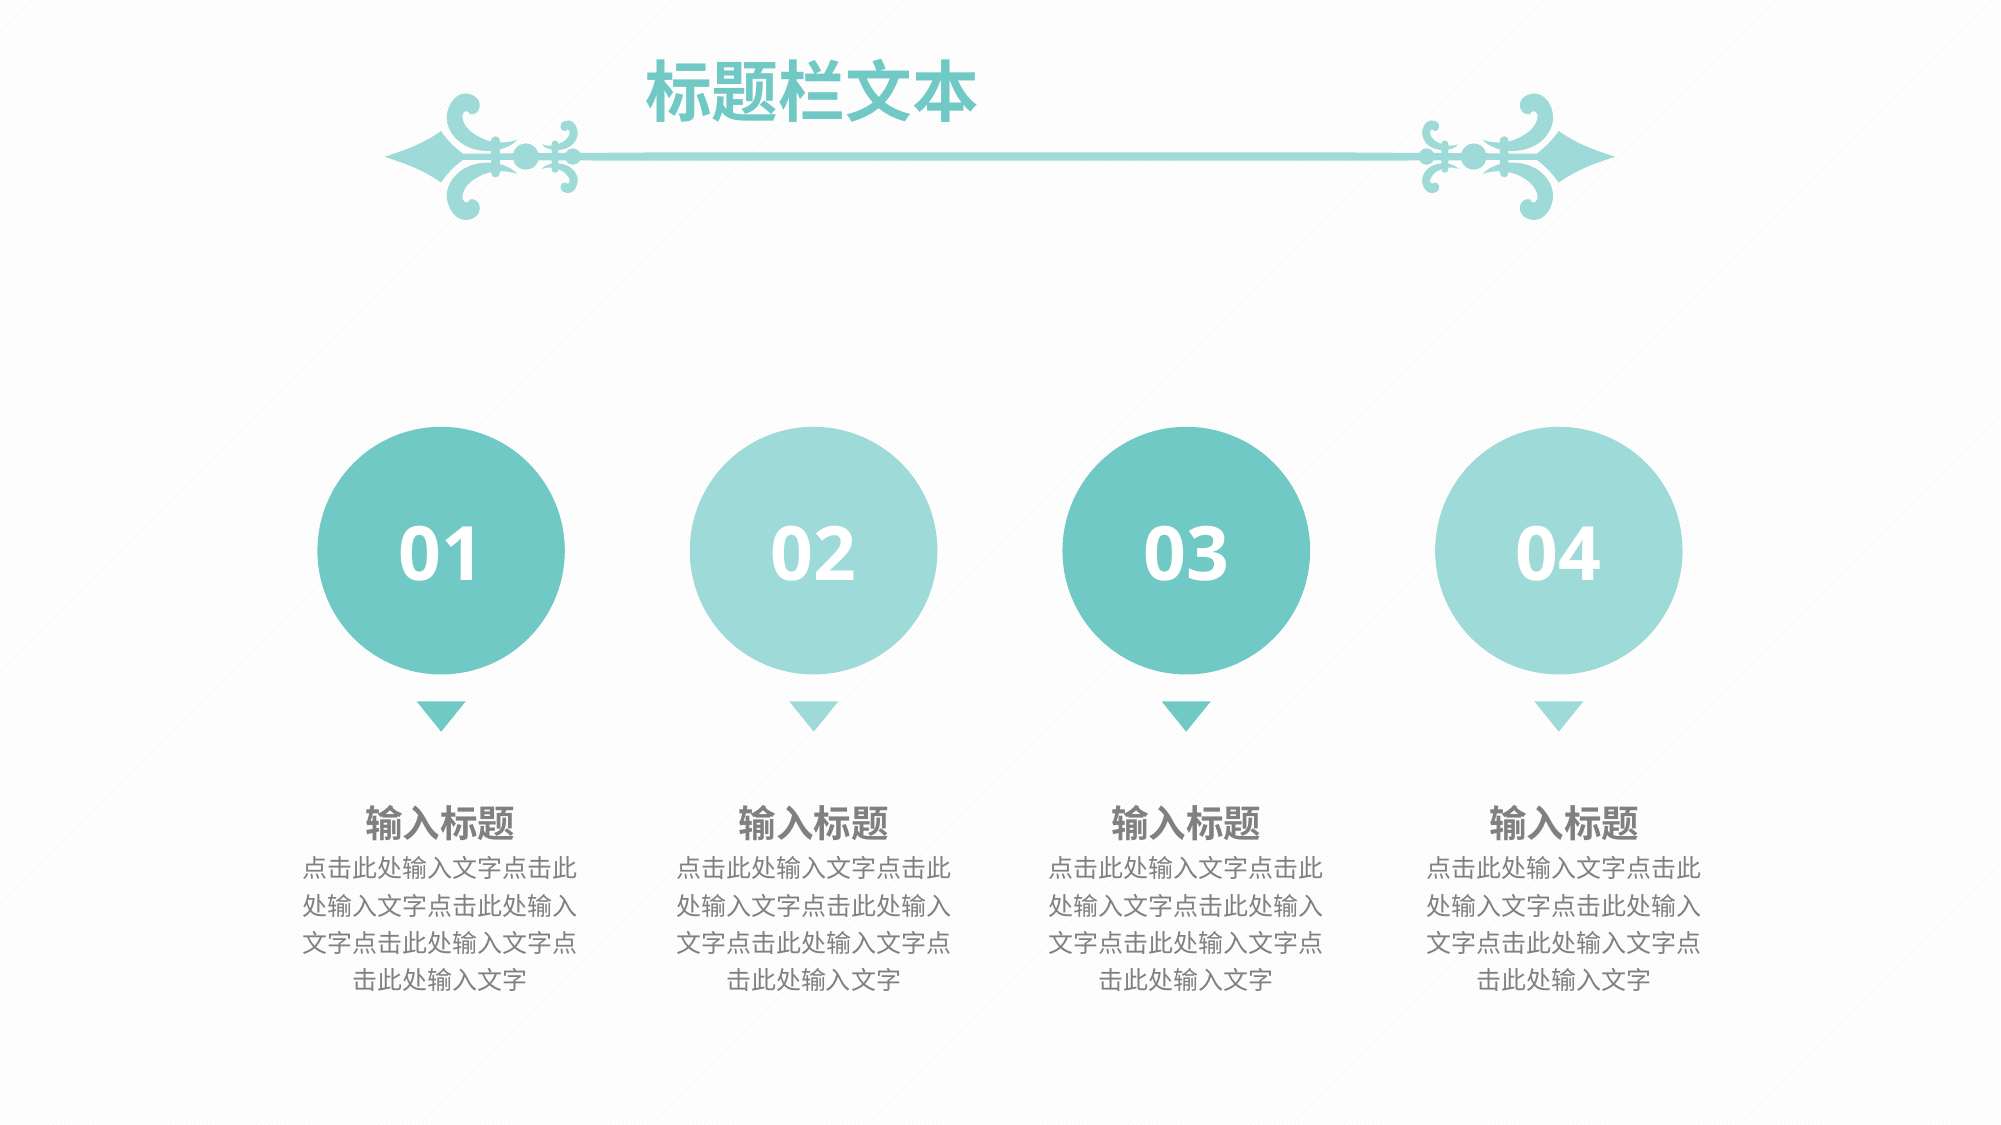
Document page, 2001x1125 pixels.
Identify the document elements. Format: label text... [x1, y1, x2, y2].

text_box [414, 700, 468, 734]
text_box 输入标题 点击此处输入文字点击此处输入文字点击此处输入文字点击此处输入文字点击此处输入文字 [1023, 781, 1349, 1003]
text_box 输入标题 点击此处输入文字点击此处输入文字点击此处输入文字点击此处输入文字点击此处输入文字 [651, 781, 977, 1003]
text_box 02 [688, 425, 939, 676]
text_box 03 [1061, 425, 1312, 676]
text_box 01 [316, 425, 566, 676]
text_box [1532, 700, 1586, 734]
text_box 输入标题 点击此处输入文字点击此处输入文字点击此处输入文字点击此处输入文字点击此处输入文字 [1401, 781, 1727, 1003]
text_box 标题栏文本 [630, 42, 1370, 90]
text_box [787, 700, 841, 734]
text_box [384, 90, 1616, 224]
text_box [1159, 700, 1213, 734]
text_box 04 [1434, 425, 1684, 676]
text_box 输入标题 点击此处输入文字点击此处输入文字点击此处输入文字点击此处输入文字点击此处输入文字 [277, 781, 603, 1003]
